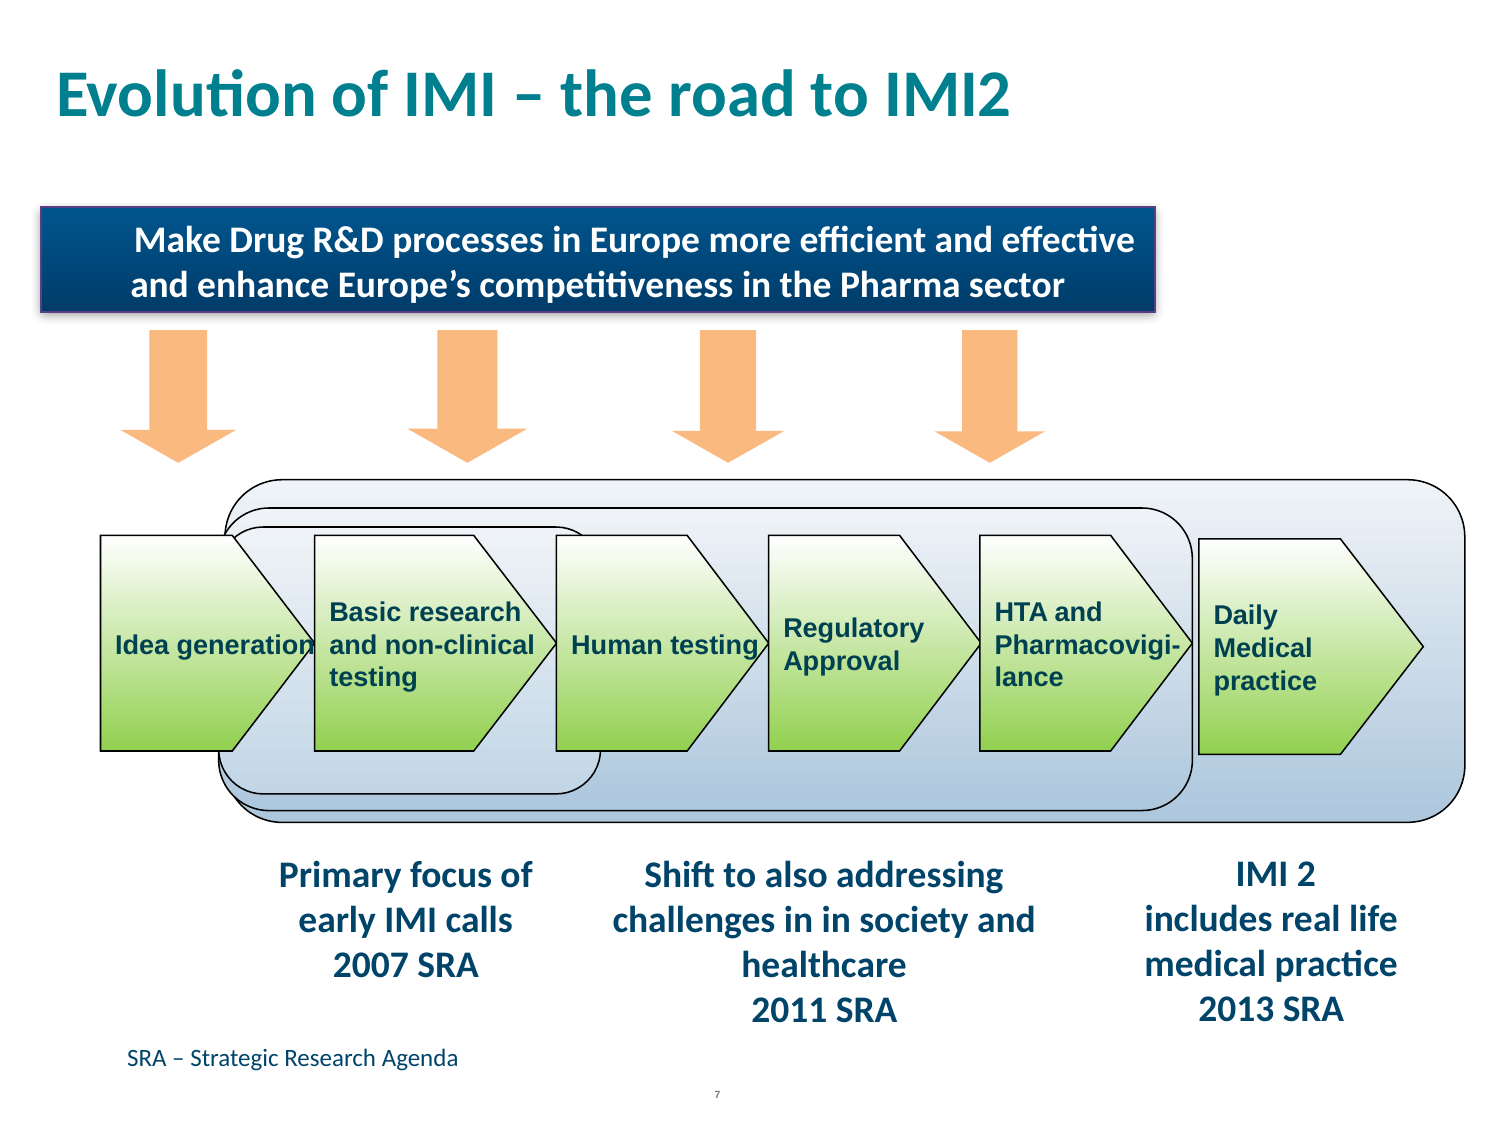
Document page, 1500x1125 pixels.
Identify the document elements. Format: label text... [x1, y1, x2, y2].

text_box IMI 2 includes real life medical practice 2013 SRA [1057, 842, 1495, 1037]
text_box Daily Medical practice [1198, 538, 1424, 755]
text_box [218, 644, 1193, 811]
text_box Idea generation [100, 535, 314, 752]
text_box [224, 507, 1193, 642]
text_box HTA and Pharmacovigi- lance [979, 535, 1193, 752]
text_box SRA – Strategic Research Agenda [112, 1034, 951, 1109]
text_box Regulatory Approval [768, 535, 979, 752]
text_box [934, 330, 1046, 463]
text_box [407, 330, 528, 463]
text_box Evolution of IMI – the road to IMI2 [41, 42, 1280, 157]
text_box [235, 527, 582, 641]
text_box [671, 330, 785, 463]
text_box Basic research and non-clinical testing [314, 535, 556, 752]
text_box Shift to also addressing challenges in in society and healthcare 2011 SRA [584, 842, 1065, 1038]
slide_number 7 [670, 1080, 736, 1106]
text_box Primary focus of early IMI calls 2007 SRA [263, 842, 548, 993]
text_box Human testing [556, 535, 768, 752]
text_box Make Drug R&D processes in Europe more efficient and effective and enhance Europe’s competitiveness in the Pharma sector [41, 207, 1155, 312]
text_box [225, 479, 1465, 823]
text_box [120, 330, 236, 463]
text_box [218, 646, 601, 794]
